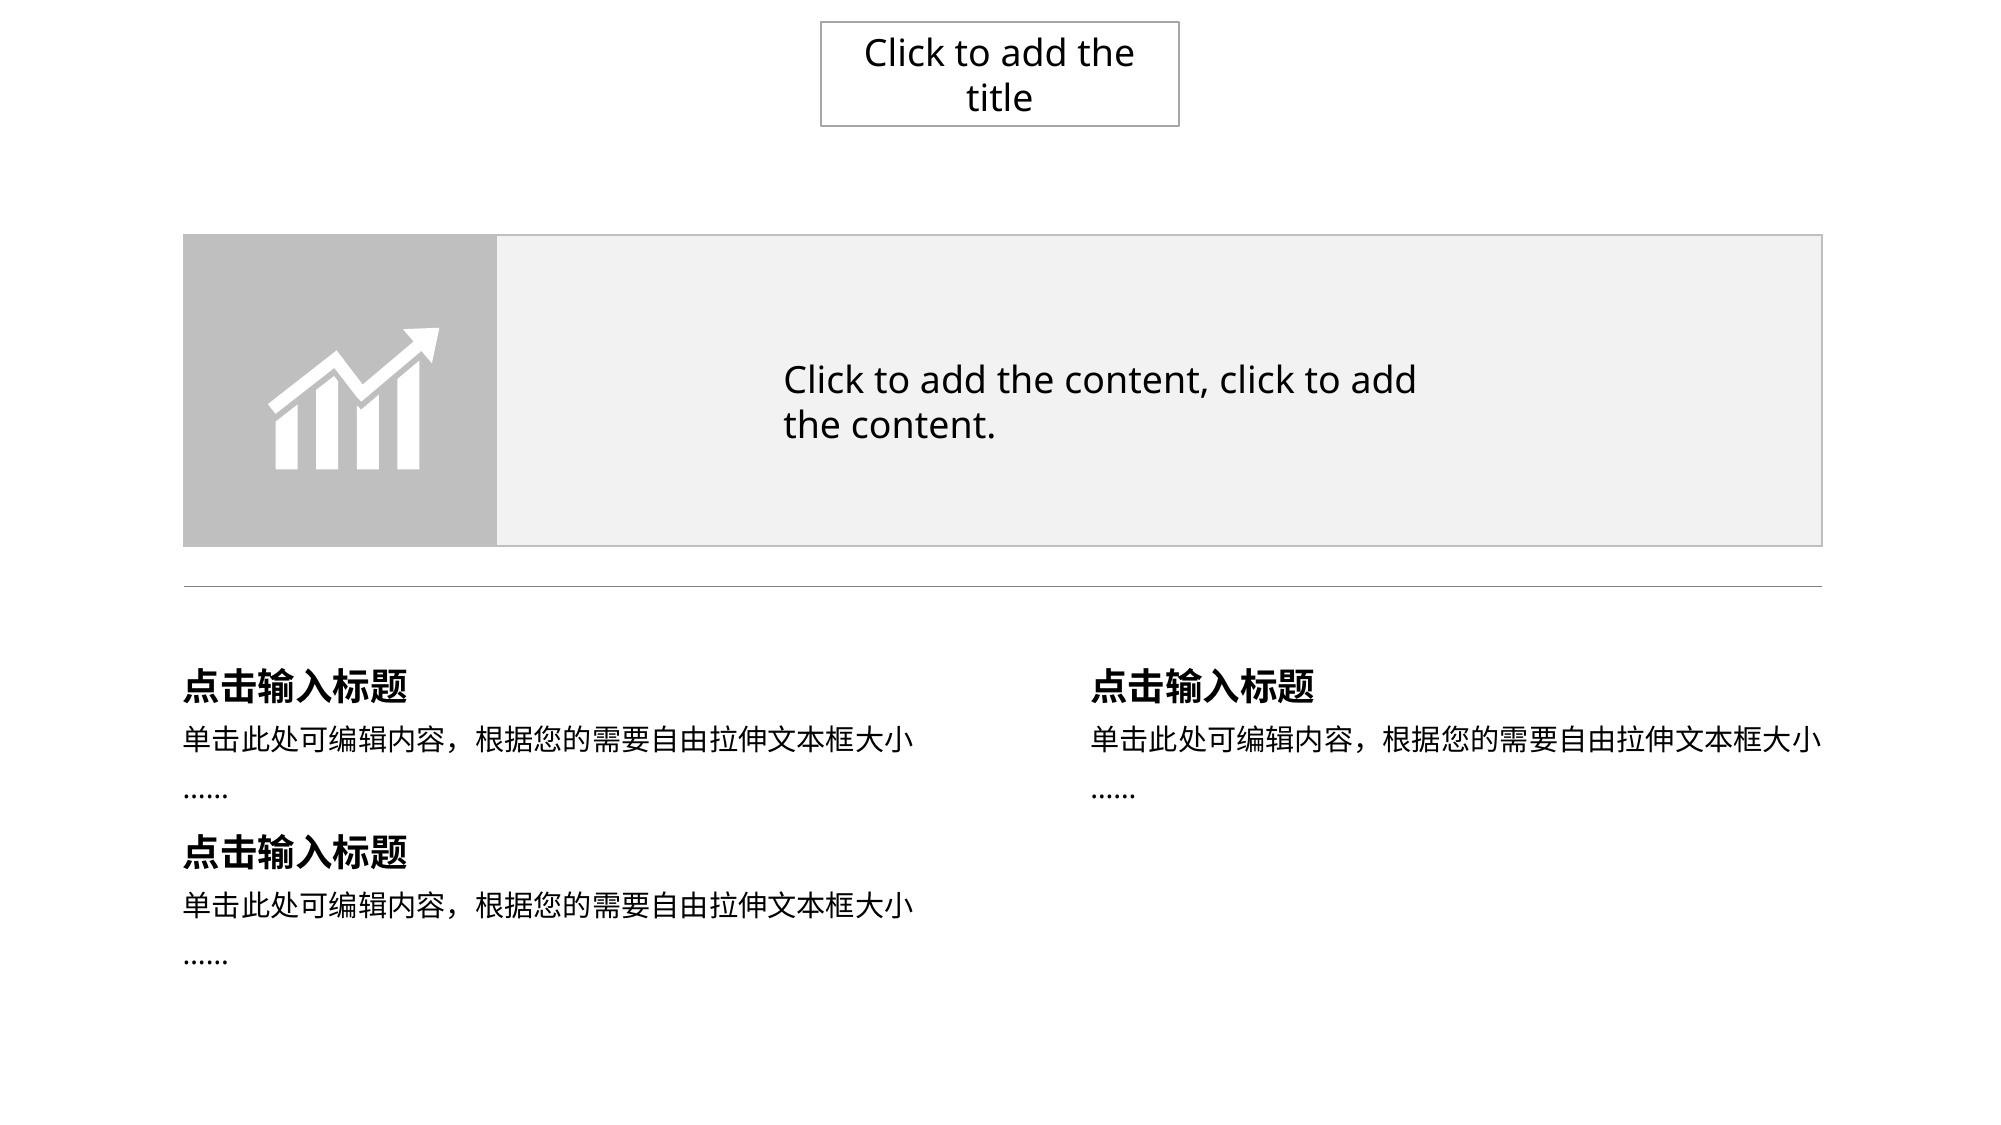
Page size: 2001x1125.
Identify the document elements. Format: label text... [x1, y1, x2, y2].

text_box 点击输入标题 单击此处可编辑内容，根据您的需要自由拉伸文本框大小 …… [168, 812, 1121, 978]
text_box Click to add the title [820, 21, 1180, 127]
text_box Click to add the content, click to add the content. [768, 348, 1473, 454]
text_box 点击输入标题 单击此处可编辑内容，根据您的需要自由拉伸文本框大小 …… [168, 647, 1075, 812]
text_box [270, 337, 452, 470]
text_box [183, 234, 497, 547]
text_box [497, 234, 1823, 547]
text_box 点击输入标题 单击此处可编辑内容，根据您的需要自由拉伸文本框大小 …… [1075, 647, 2000, 812]
